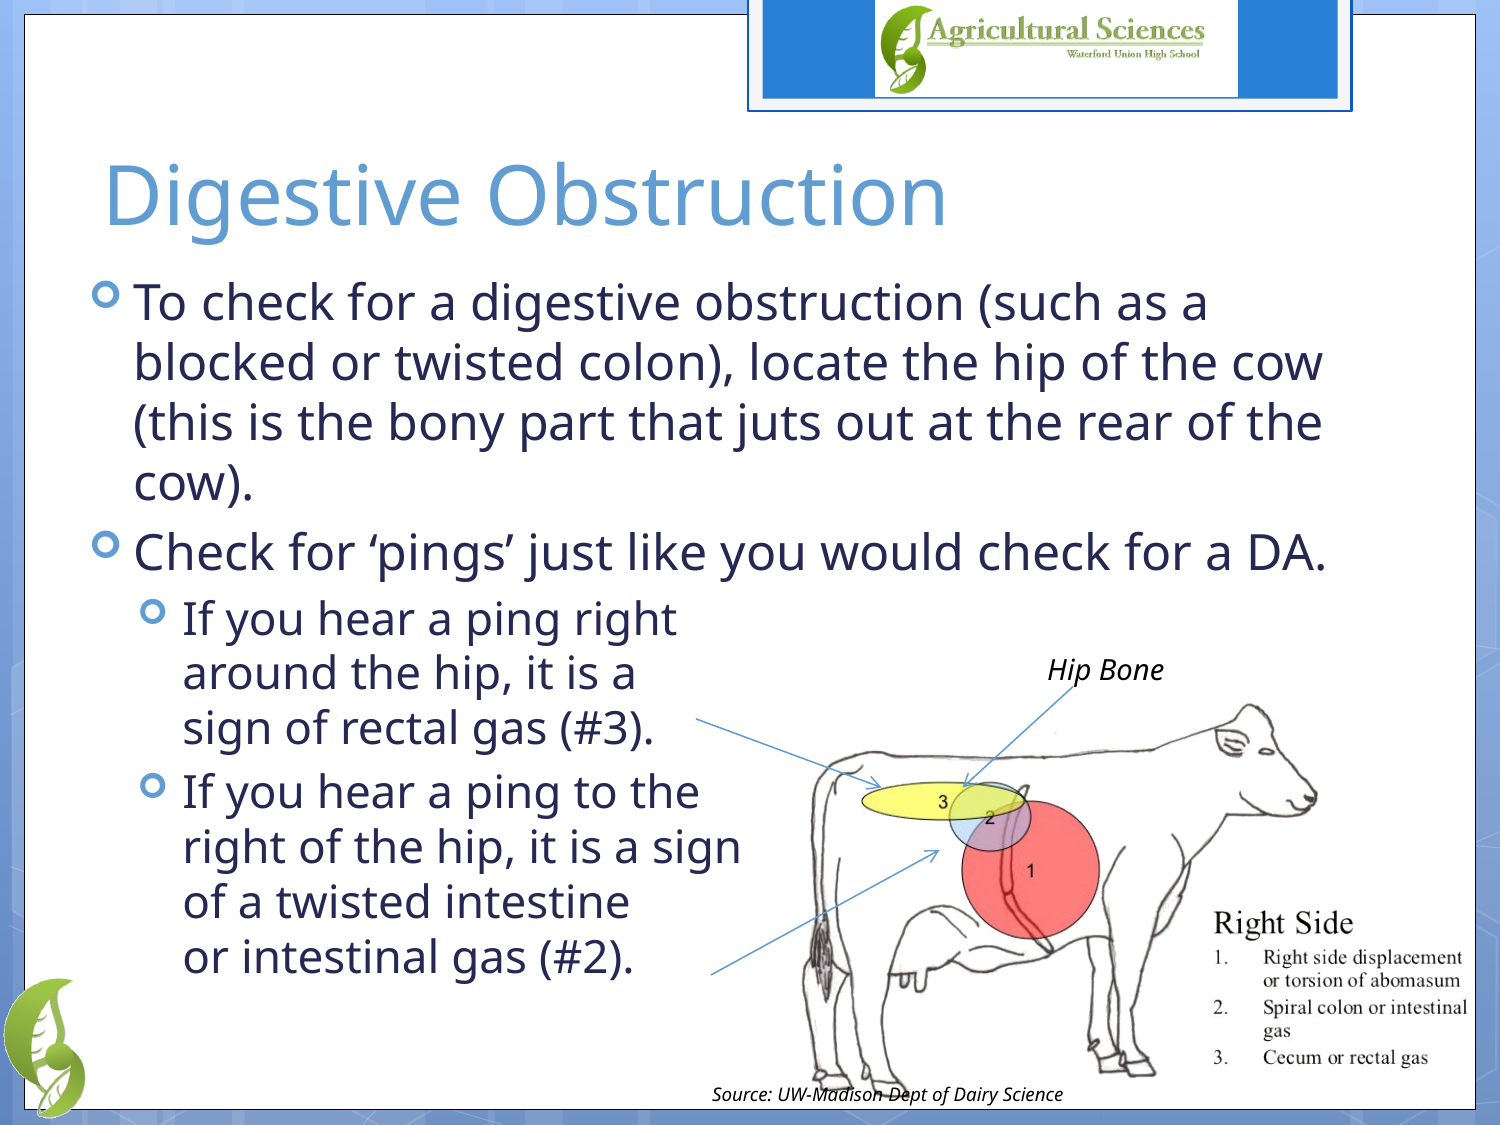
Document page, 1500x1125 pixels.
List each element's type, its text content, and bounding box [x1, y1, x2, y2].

picture [762, 686, 1500, 1125]
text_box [695, 718, 882, 788]
list To check for a digestive obstruction (such as a blocked or twisted colon), locate the hip of the cow (this is the bony part that juts out at the rear of the cow). Check for ‘pings’ just like you would check for a DA. If you hear a ping right around the hip, it is a sign of rectal gas (#3). If you hear a ping to the right of the hip, it is a sign of a twisted intestine or intestinal gas (#2). [62, 262, 1388, 1075]
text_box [962, 686, 1074, 788]
picture [875, 0, 1238, 97]
text_box Hip Bone [974, 624, 1238, 684]
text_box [710, 849, 940, 976]
title Digestive Obstruction [87, 112, 1400, 250]
picture [0, 968, 138, 1125]
text_box Source: UW-Madison Dept of Dairy Science [636, 1049, 757, 1125]
